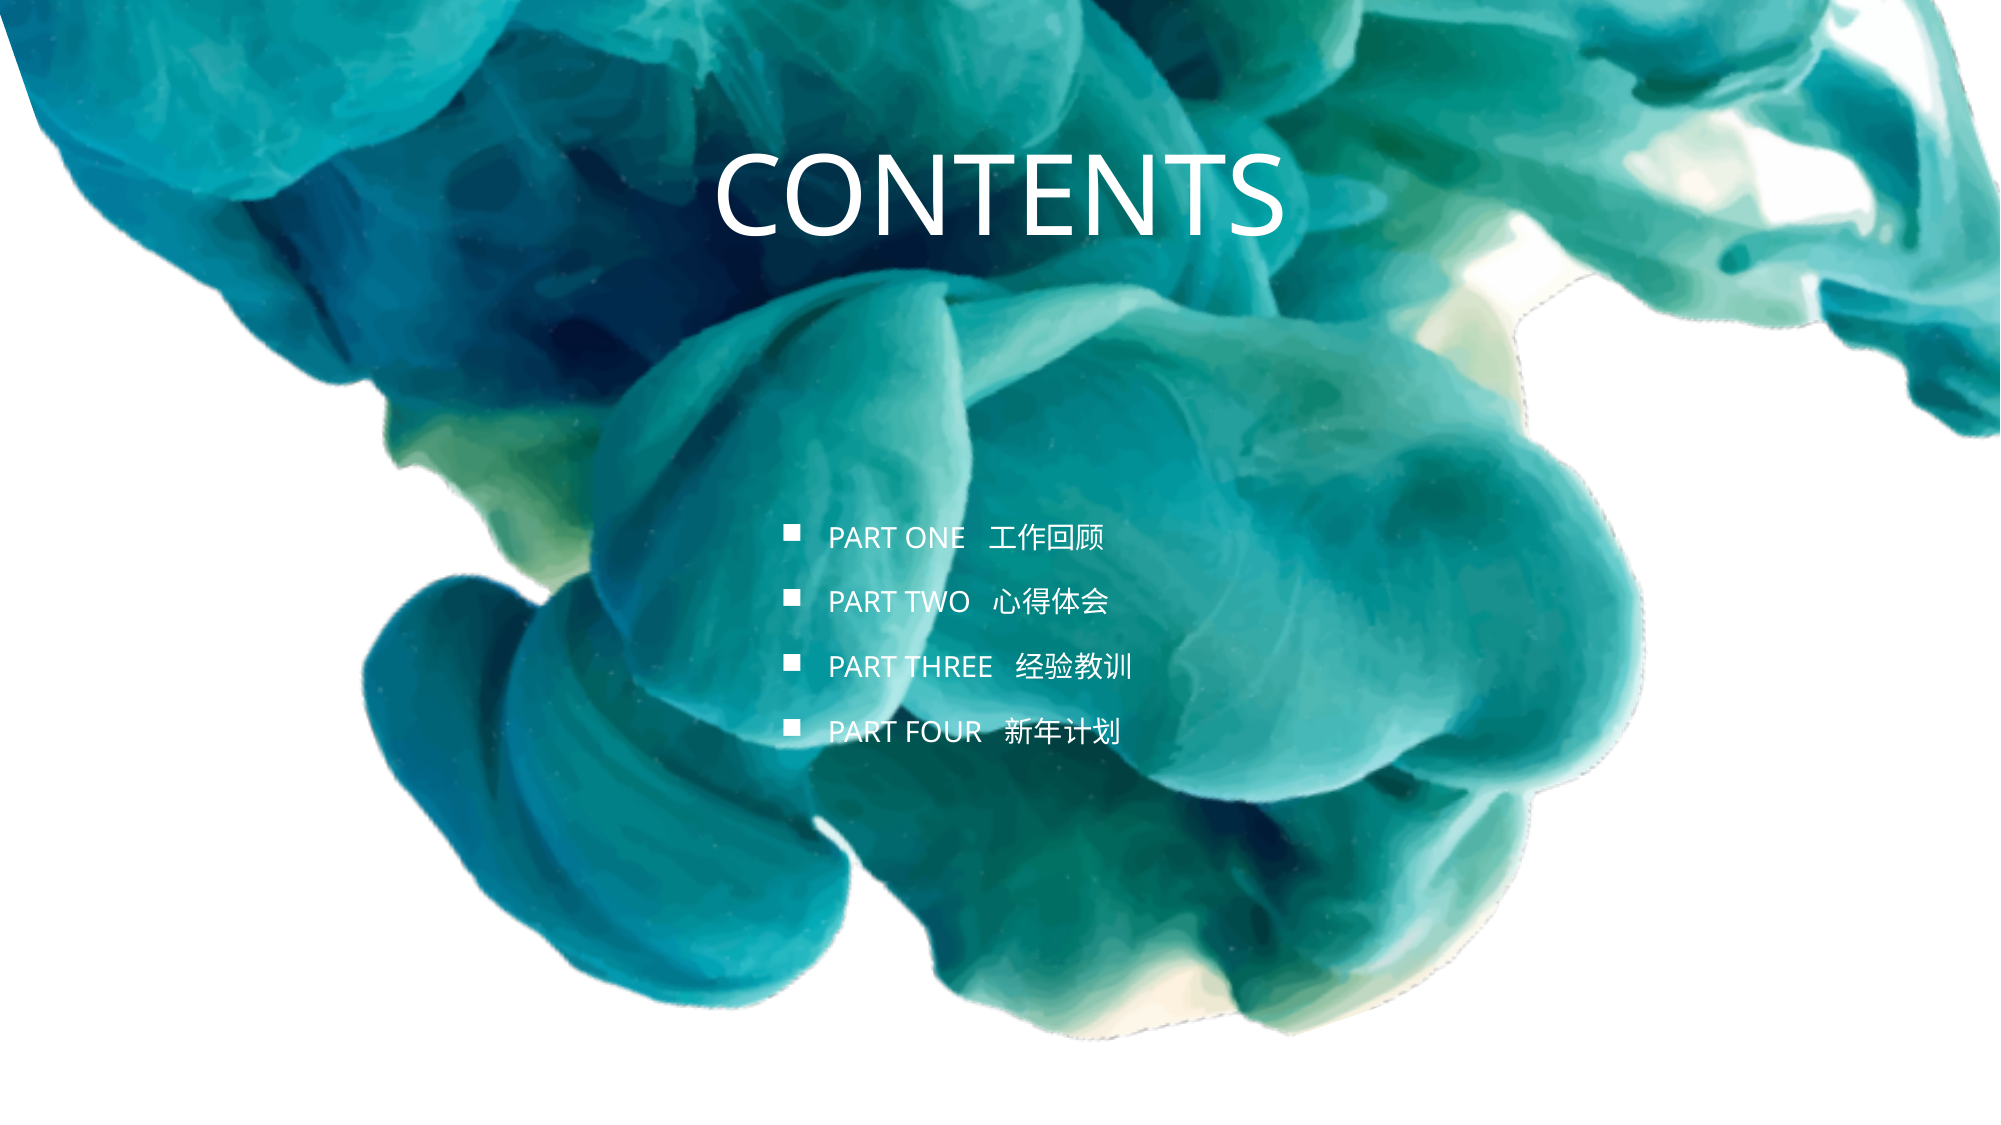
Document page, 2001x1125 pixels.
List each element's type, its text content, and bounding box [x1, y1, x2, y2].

list PART ONE 工作回顾 [766, 515, 1234, 580]
list PART FOUR 新年计划 [766, 709, 1234, 757]
list PART THREE 经验教训 [766, 645, 1234, 709]
list PART TWO 心得体会 [766, 580, 1234, 645]
list CONTENTS [262, 130, 1738, 269]
